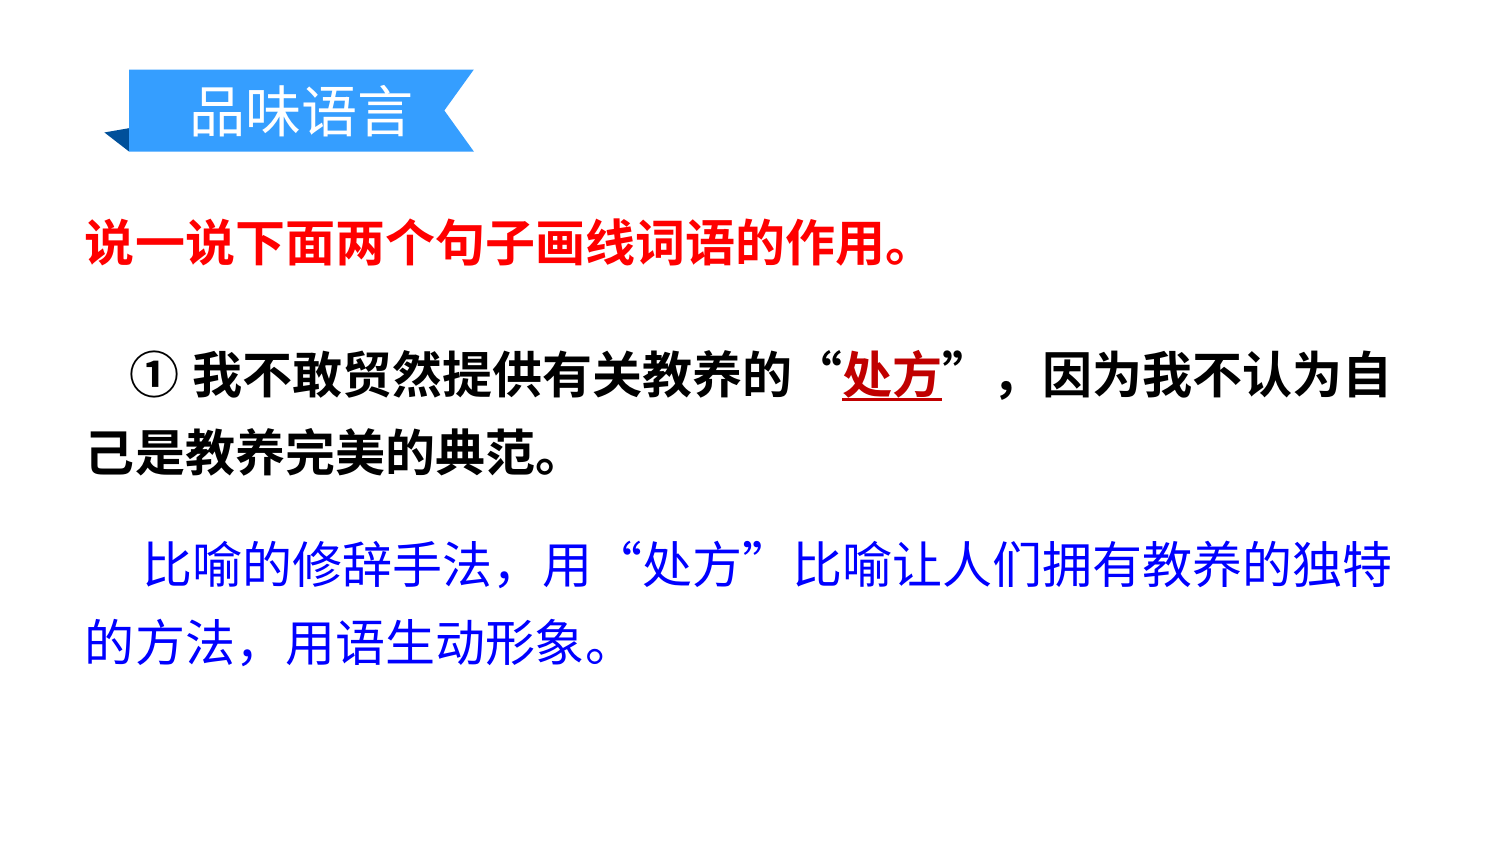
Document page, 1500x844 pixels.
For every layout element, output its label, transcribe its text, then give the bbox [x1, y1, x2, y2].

text_box 比喻的修辞手法，用“处方”比喻让人们拥有教养的独特的方法，用语生动形象。 [70, 508, 1423, 679]
text_box 说一说下面两个句子画线词语的作用。 [70, 203, 1275, 279]
text_box ①我不敢贸然提供有关教养的“处方”，因为我不认为自己是教养完美的典范。 [70, 318, 1423, 489]
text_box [104, 69, 474, 152]
